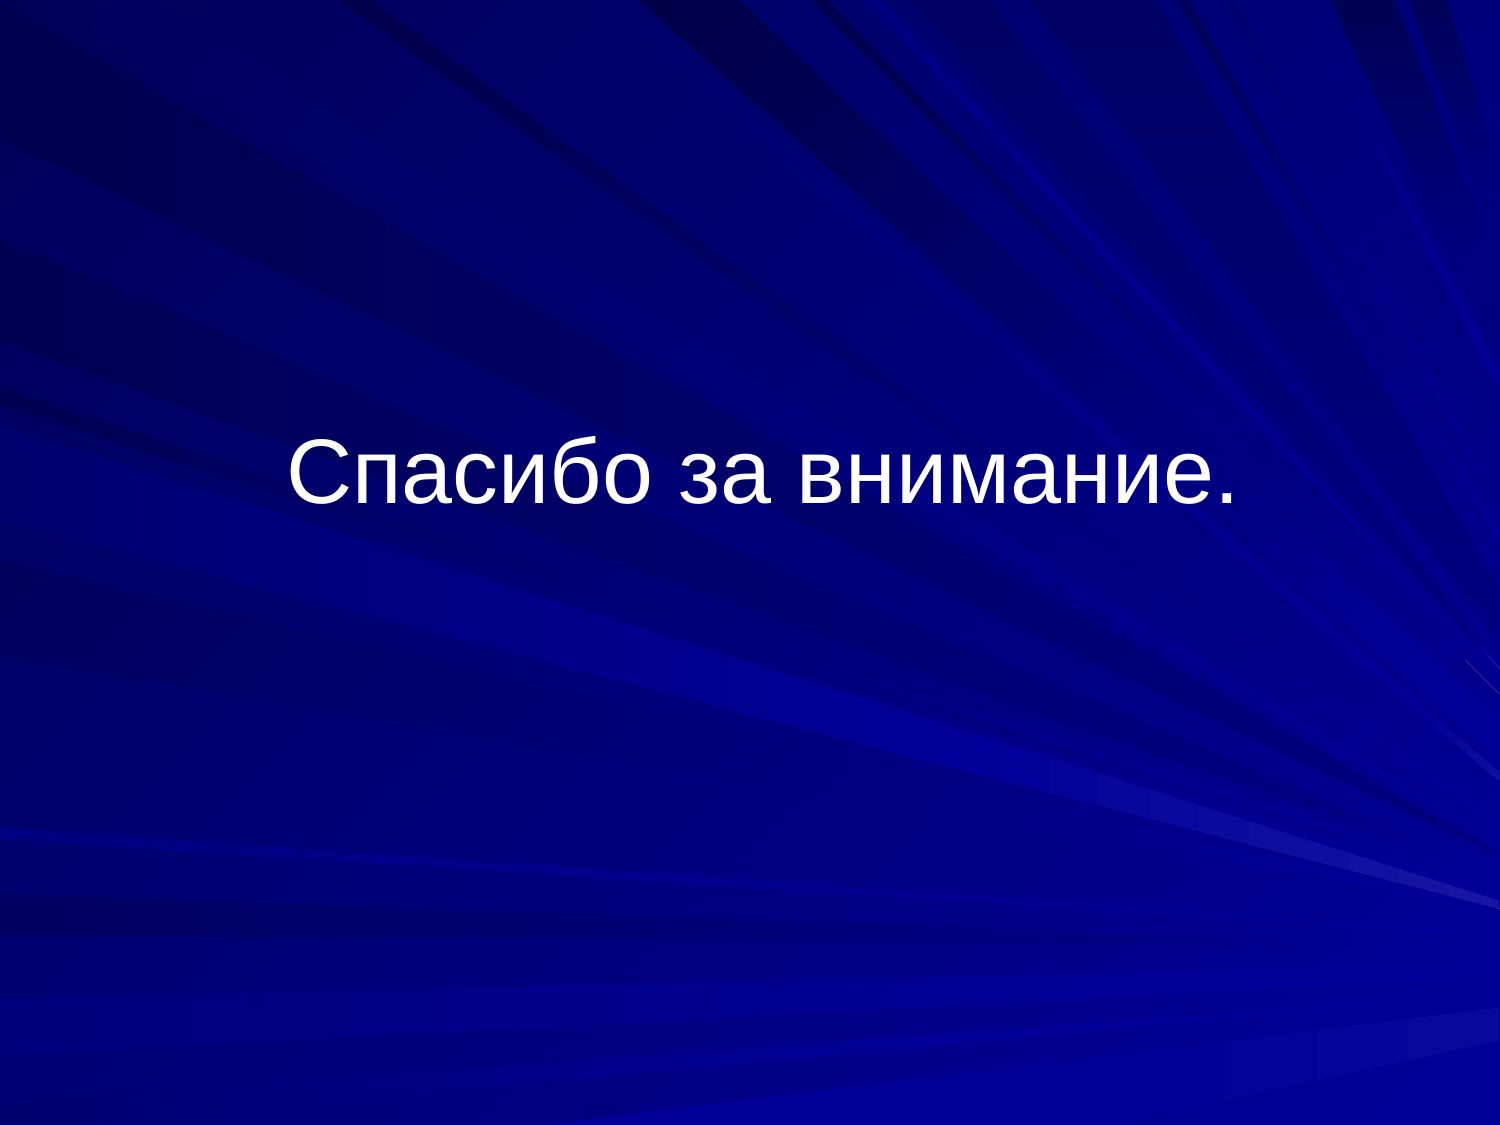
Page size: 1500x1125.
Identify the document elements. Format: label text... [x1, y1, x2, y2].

title Спасибо за внимание. [88, 373, 1439, 562]
